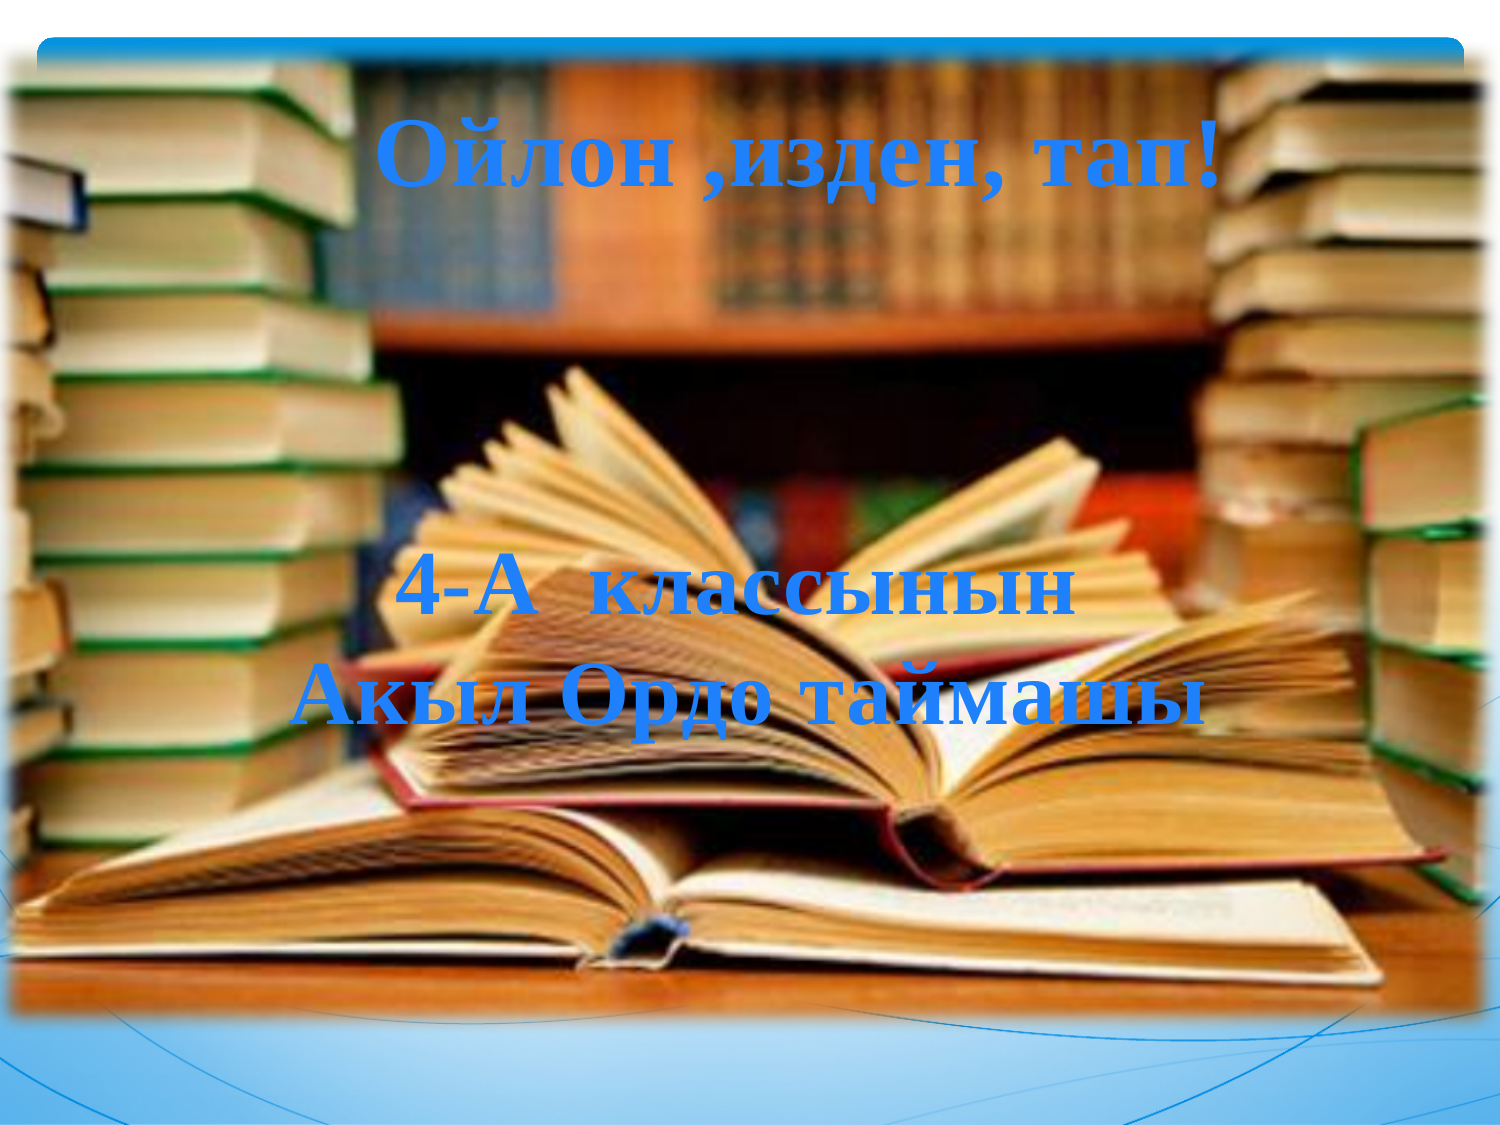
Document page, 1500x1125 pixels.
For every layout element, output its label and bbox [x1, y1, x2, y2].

picture [0, 42, 1500, 1035]
